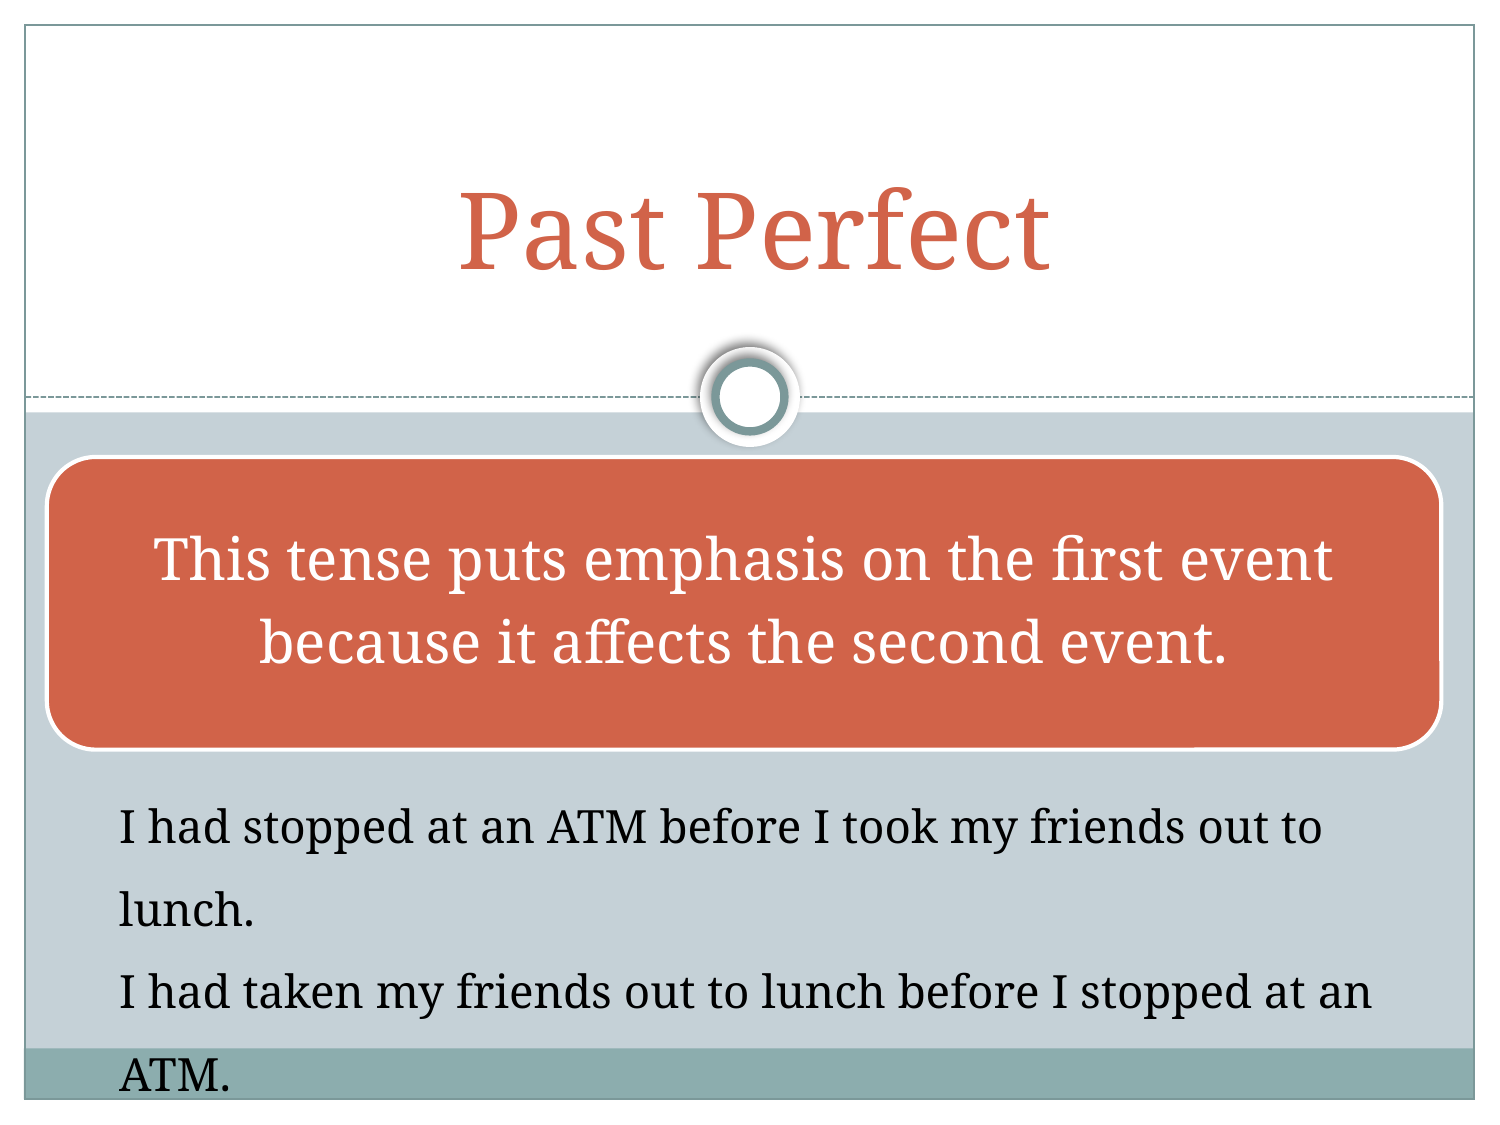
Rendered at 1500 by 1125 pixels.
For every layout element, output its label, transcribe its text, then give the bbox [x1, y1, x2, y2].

title Past Perfect [117, 152, 1393, 444]
text_box I had stopped at an ATM before I took my friends out to lunch. I had taken my friends out to lunch before I stopped at an ATM. Question: who was unable to pay for lunch? [29, 763, 1460, 1125]
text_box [46, 456, 1442, 751]
